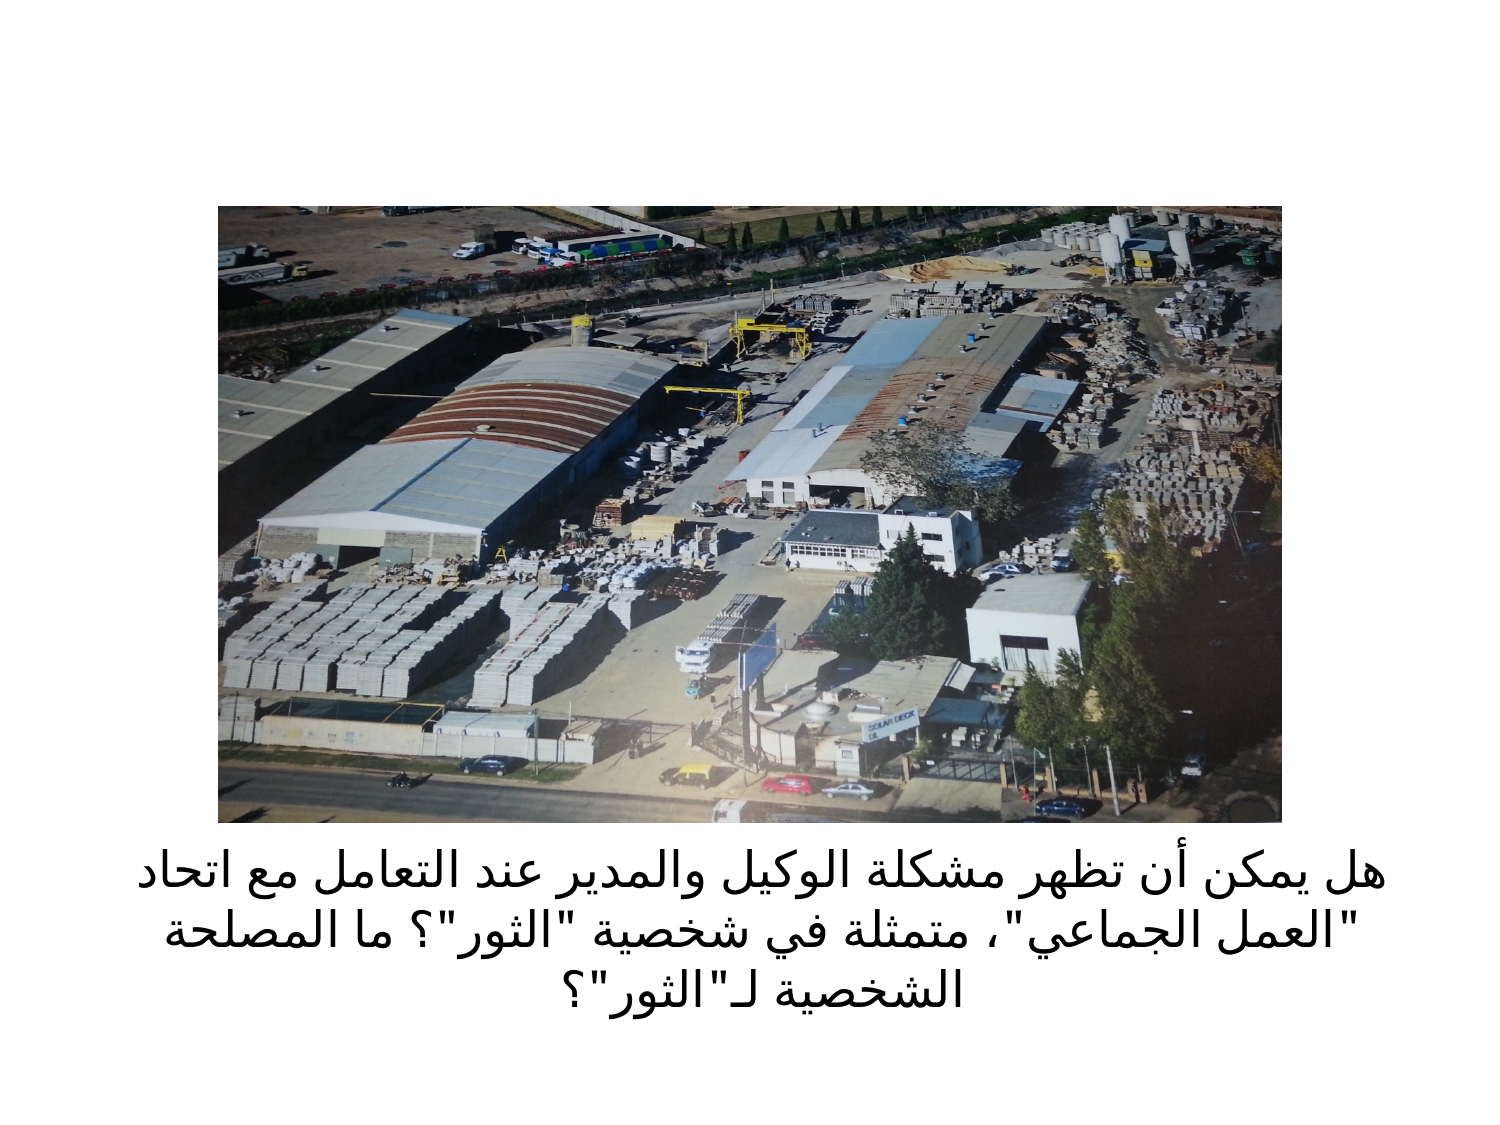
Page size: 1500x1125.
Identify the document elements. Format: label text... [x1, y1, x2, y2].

text_box هل يمكن أن تظهر مشكلة الوكيل والمدير عند التعامل مع اتحاد "العمل الجماعي"، متمثلة في شخصية "الثور"؟ ما المصلحة الشخصية لـ"الثور"؟ [87, 834, 1438, 1022]
picture [218, 206, 1282, 823]
